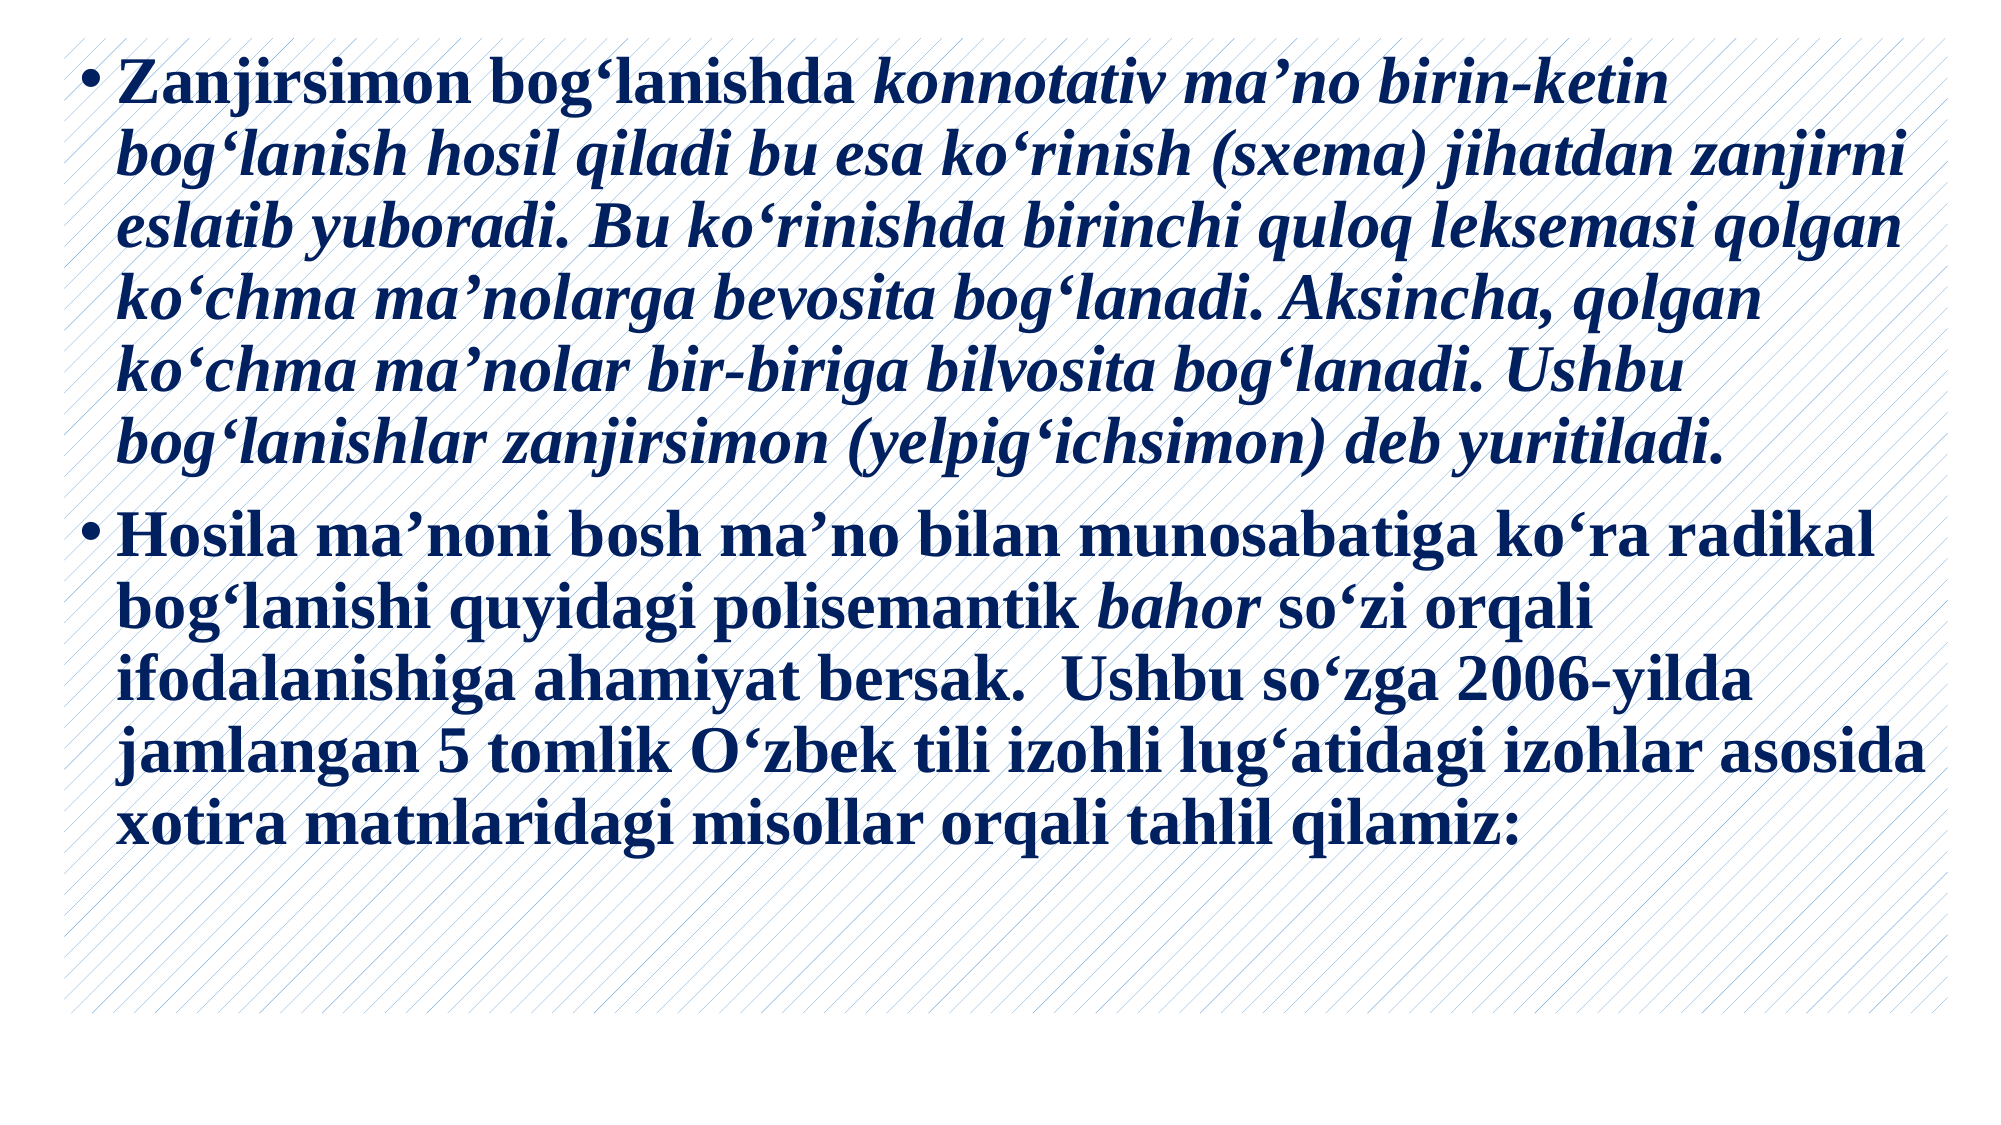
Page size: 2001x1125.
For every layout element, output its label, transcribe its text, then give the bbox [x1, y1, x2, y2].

list Zanjirsimon bog‘lanishda konnotativ ma’no birin-ketin bog‘lanish hosil qiladi bu esa ko‘rinish (sxema) jihatdan zanjirni eslatib yuboradi. Bu ko‘rinishda birinchi quloq leksemasi qolgan ko‘chma ma’nolarga bevosita bog‘lanadi. Aksincha, qolgan ko‘chma ma’nolar bir-biriga bilvosita bog‘lanadi. Ushbu bog‘lanishlar zanjirsimon (yelpig‘ichsimon) deb yuritiladi. Hosila ma’noni bosh ma’no bilan munosabatiga ko‘ra radikal bog‘lanishi quyidagi polisemantik bahor so‘zi orqali ifodalanishiga ahamiyat bersak. Ushbu so‘zga 2006-yilda jamlangan 5 tomlik O‘zbek tili izohli lug‘atidagi izohlar asosida xotira matnlaridagi misollar orqali tahlil qilamiz: [64, 38, 1948, 1014]
